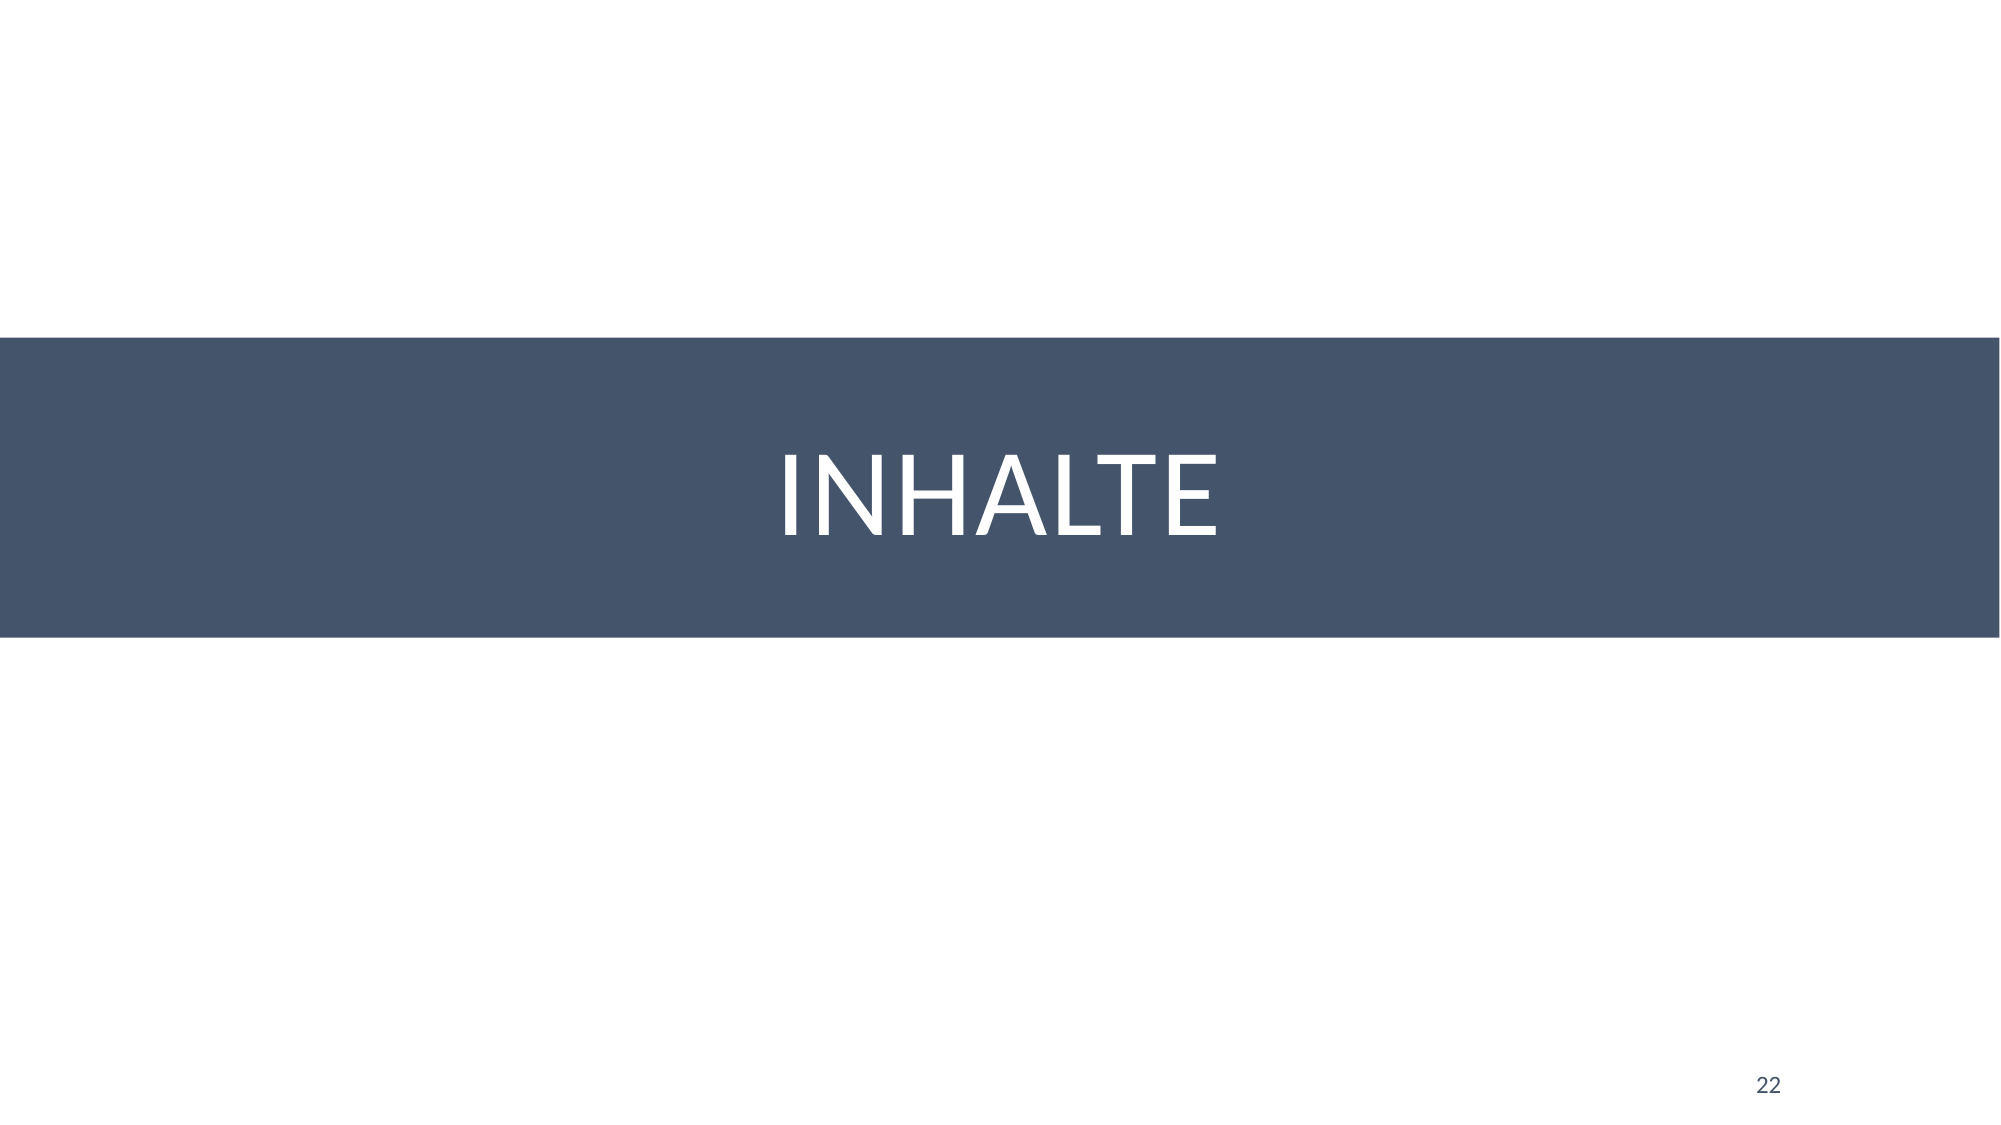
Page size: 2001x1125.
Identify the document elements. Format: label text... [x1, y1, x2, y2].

title Inhalte [136, 362, 1862, 638]
slide_number 22 [1748, 1053, 1904, 1114]
